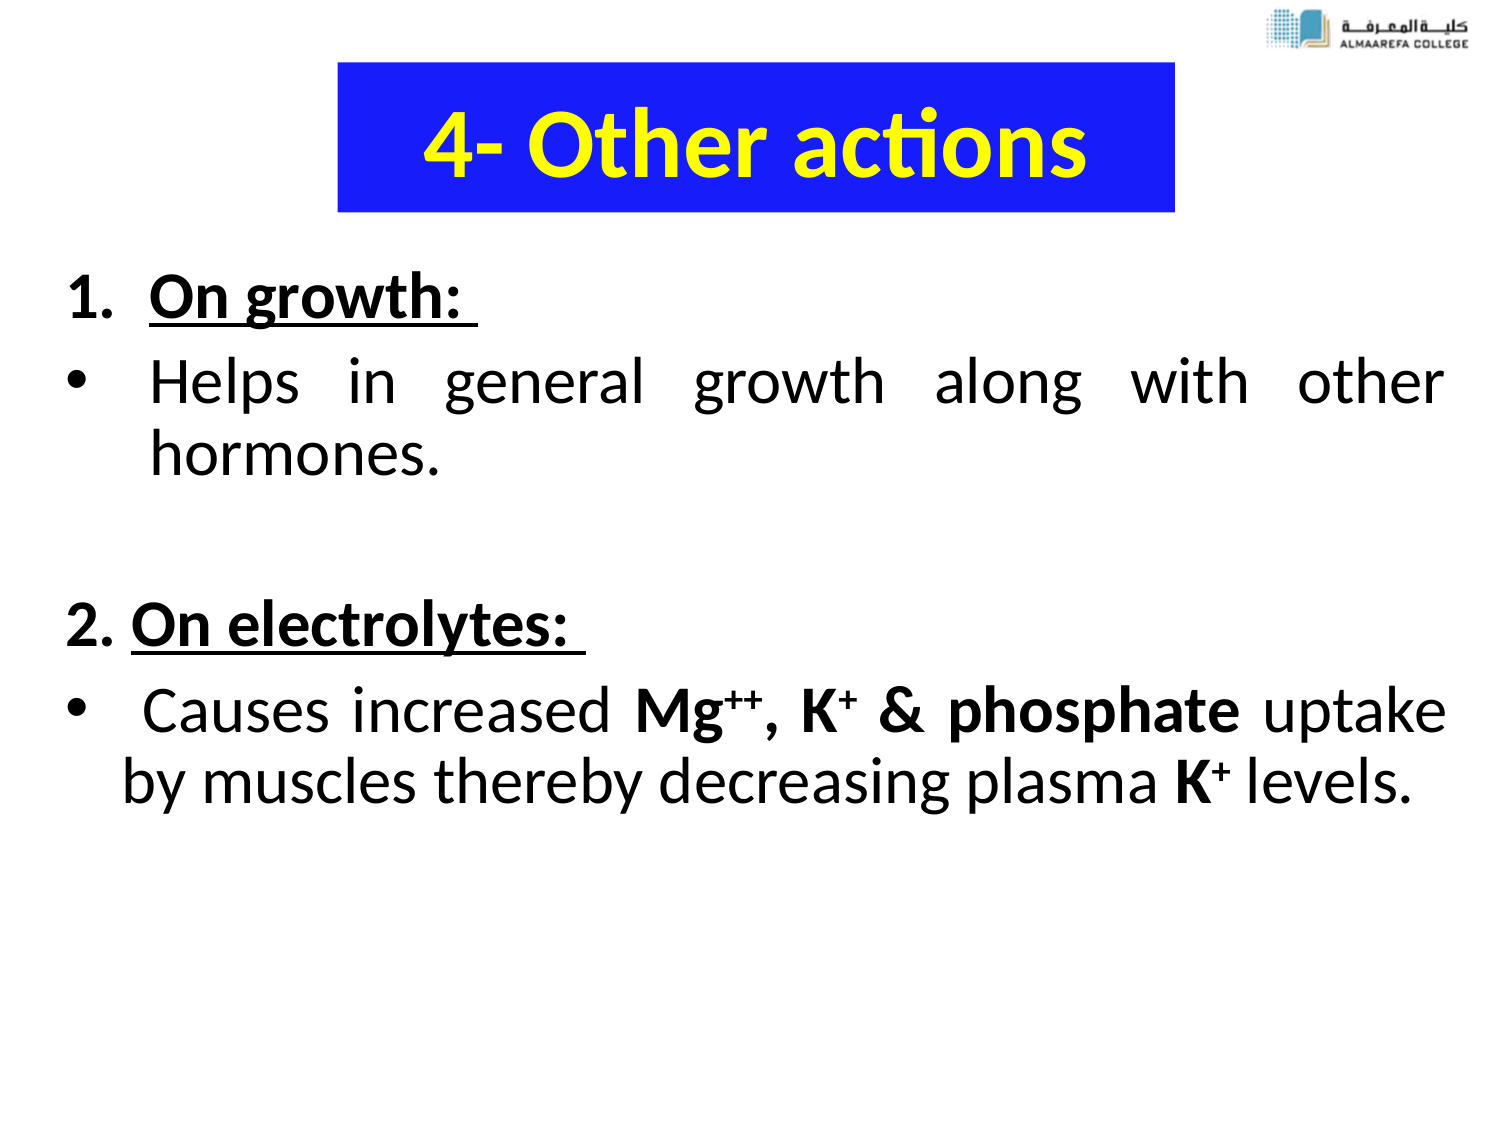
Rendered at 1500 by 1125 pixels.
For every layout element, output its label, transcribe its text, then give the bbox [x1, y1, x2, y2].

list On growth: Helps in general growth along with other hormones. 2. On electrolytes: Causes increased Mg++, K+ & phosphate uptake by muscles thereby decreasing plasma K+ levels. [50, 200, 1463, 1125]
picture [1262, 0, 1473, 65]
title 4- Other actions [337, 62, 1175, 200]
